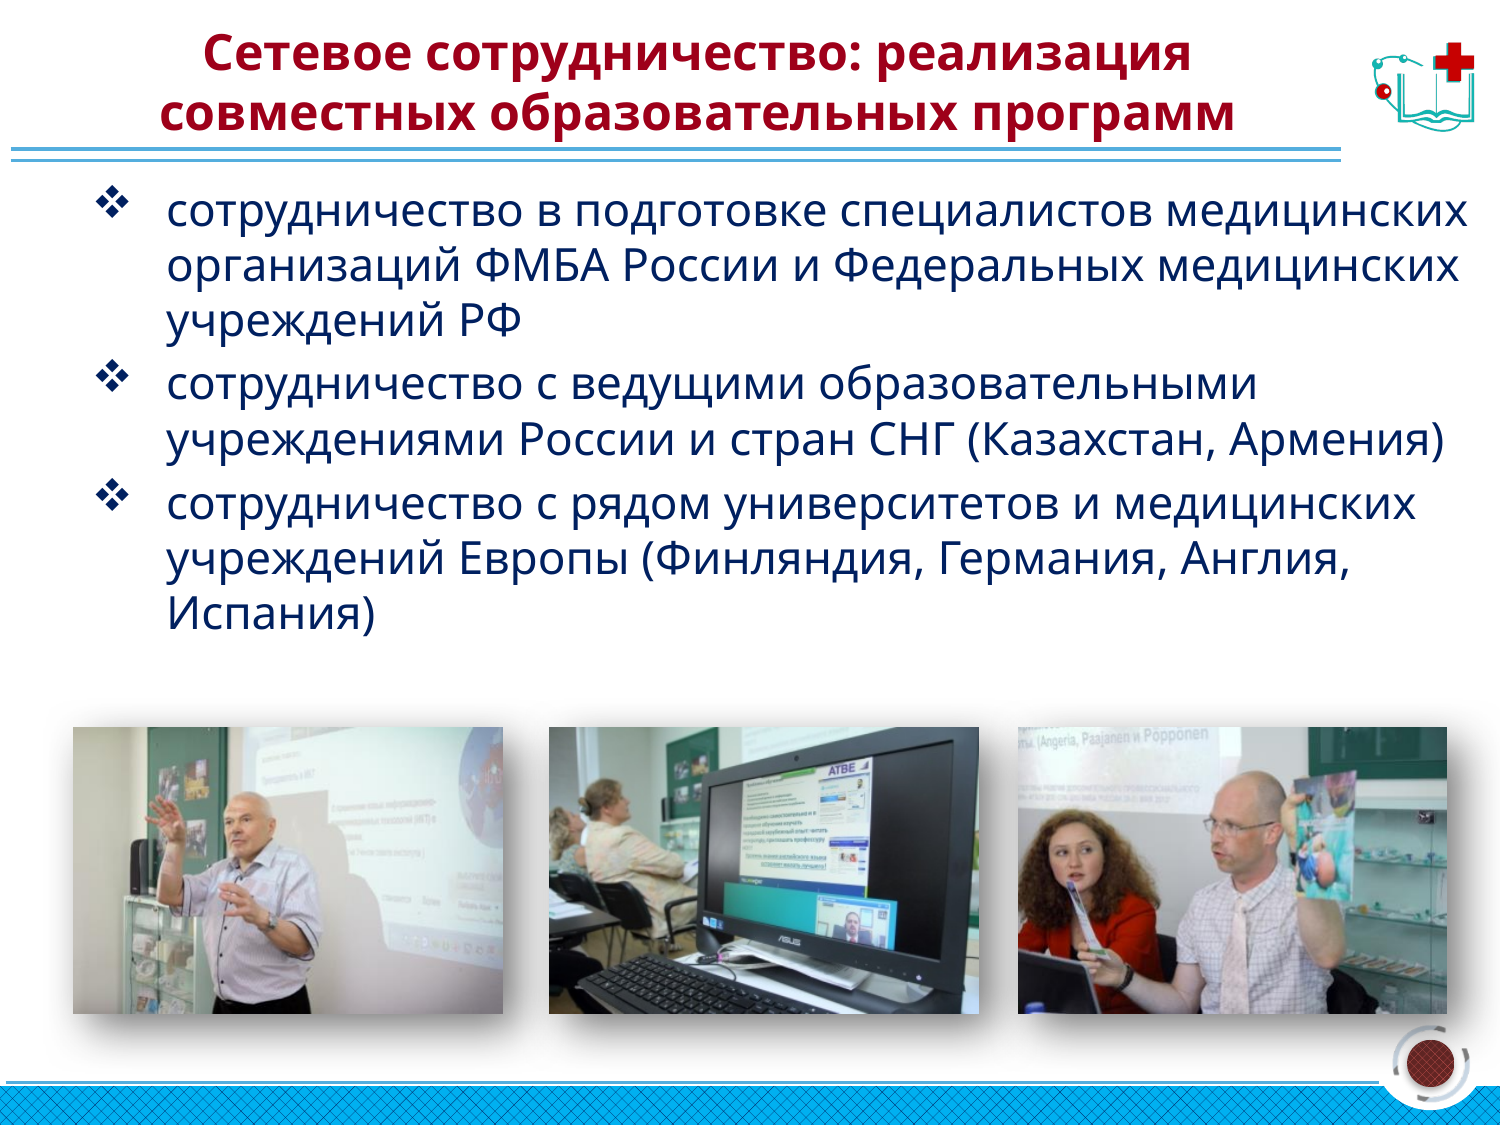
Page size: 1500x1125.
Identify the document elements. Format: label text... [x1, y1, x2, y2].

picture [73, 727, 503, 1014]
picture [549, 727, 979, 1014]
list сотрудничество в подготовке специалистов медицинских организаций ФМБА России и Федеральных медицинских учреждений РФ сотрудничество с ведущими образовательными учреждениями России и стран СНГ (Казахстан, Армения) сотрудничество с рядом университетов и медицинских учреждений Европы (Финляндия, Германия, Англия, Испания) [76, 172, 1489, 742]
title Сетевое сотрудничество: реализация совместных образовательных программ [35, 23, 1362, 138]
picture [1018, 727, 1447, 1014]
